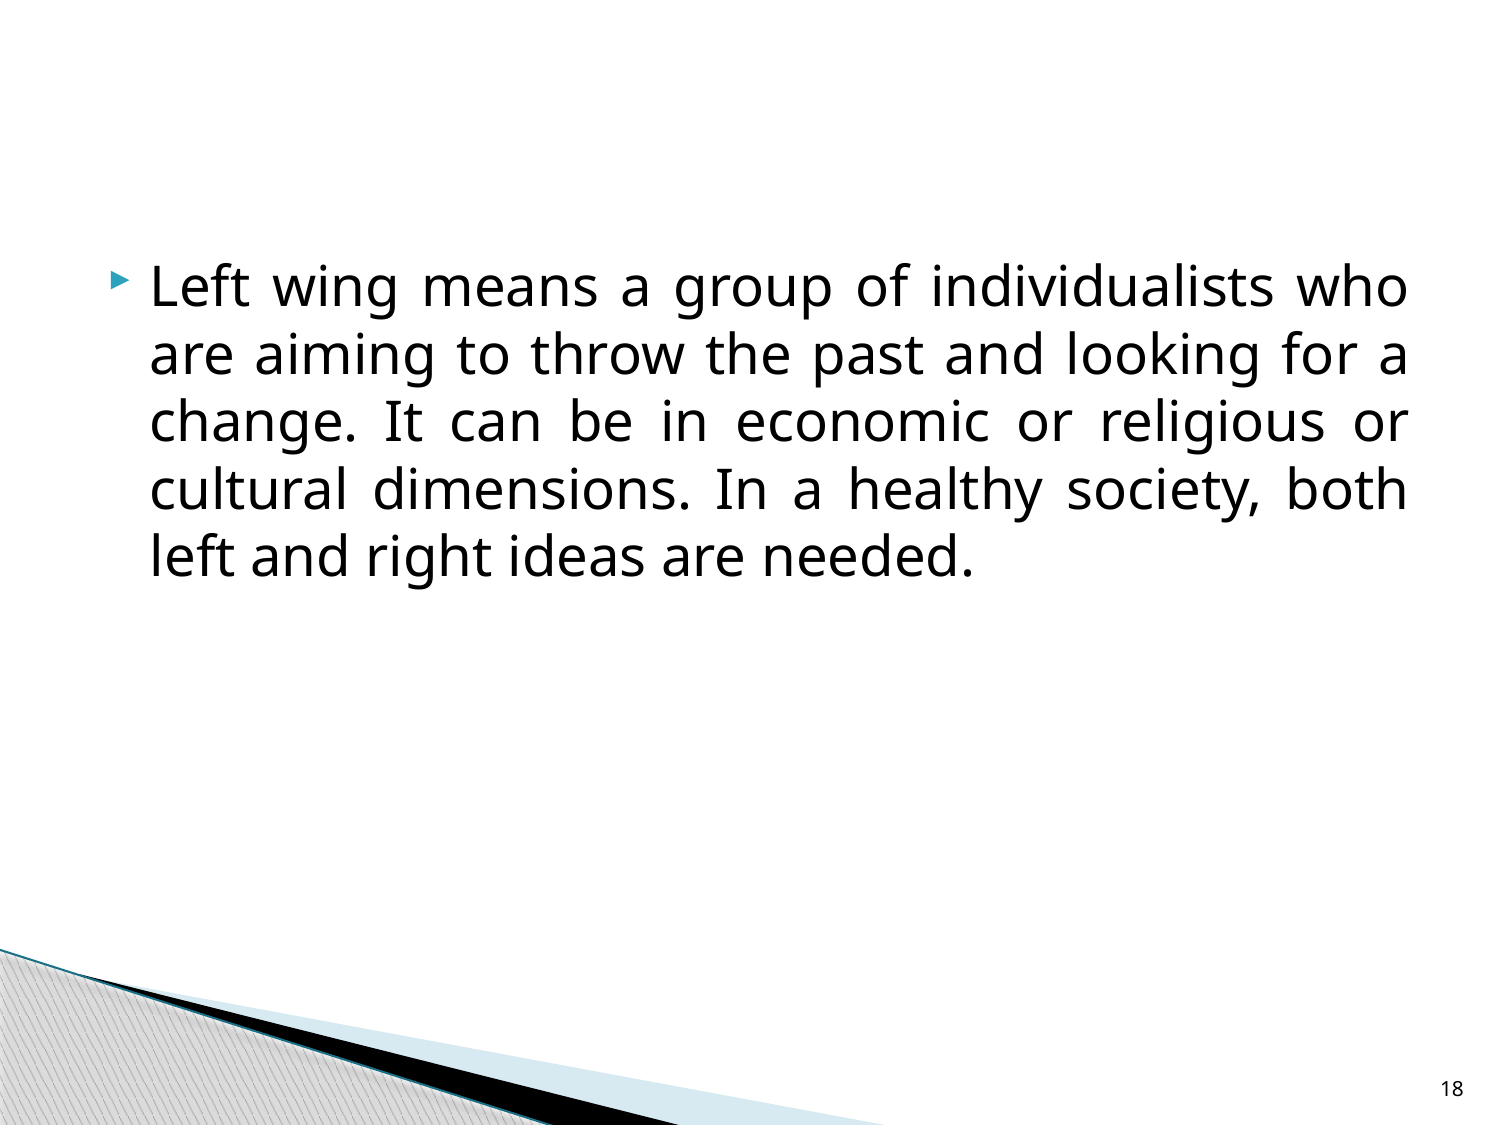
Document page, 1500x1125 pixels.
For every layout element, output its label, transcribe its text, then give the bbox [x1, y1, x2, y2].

list Left wing means a group of individualists who are aiming to throw the past and looking for a change. It can be in economic or religious or cultural dimensions. In a healthy society, both left and right ideas are needed. [75, 243, 1425, 986]
slide_number 18 [1418, 1051, 1479, 1112]
